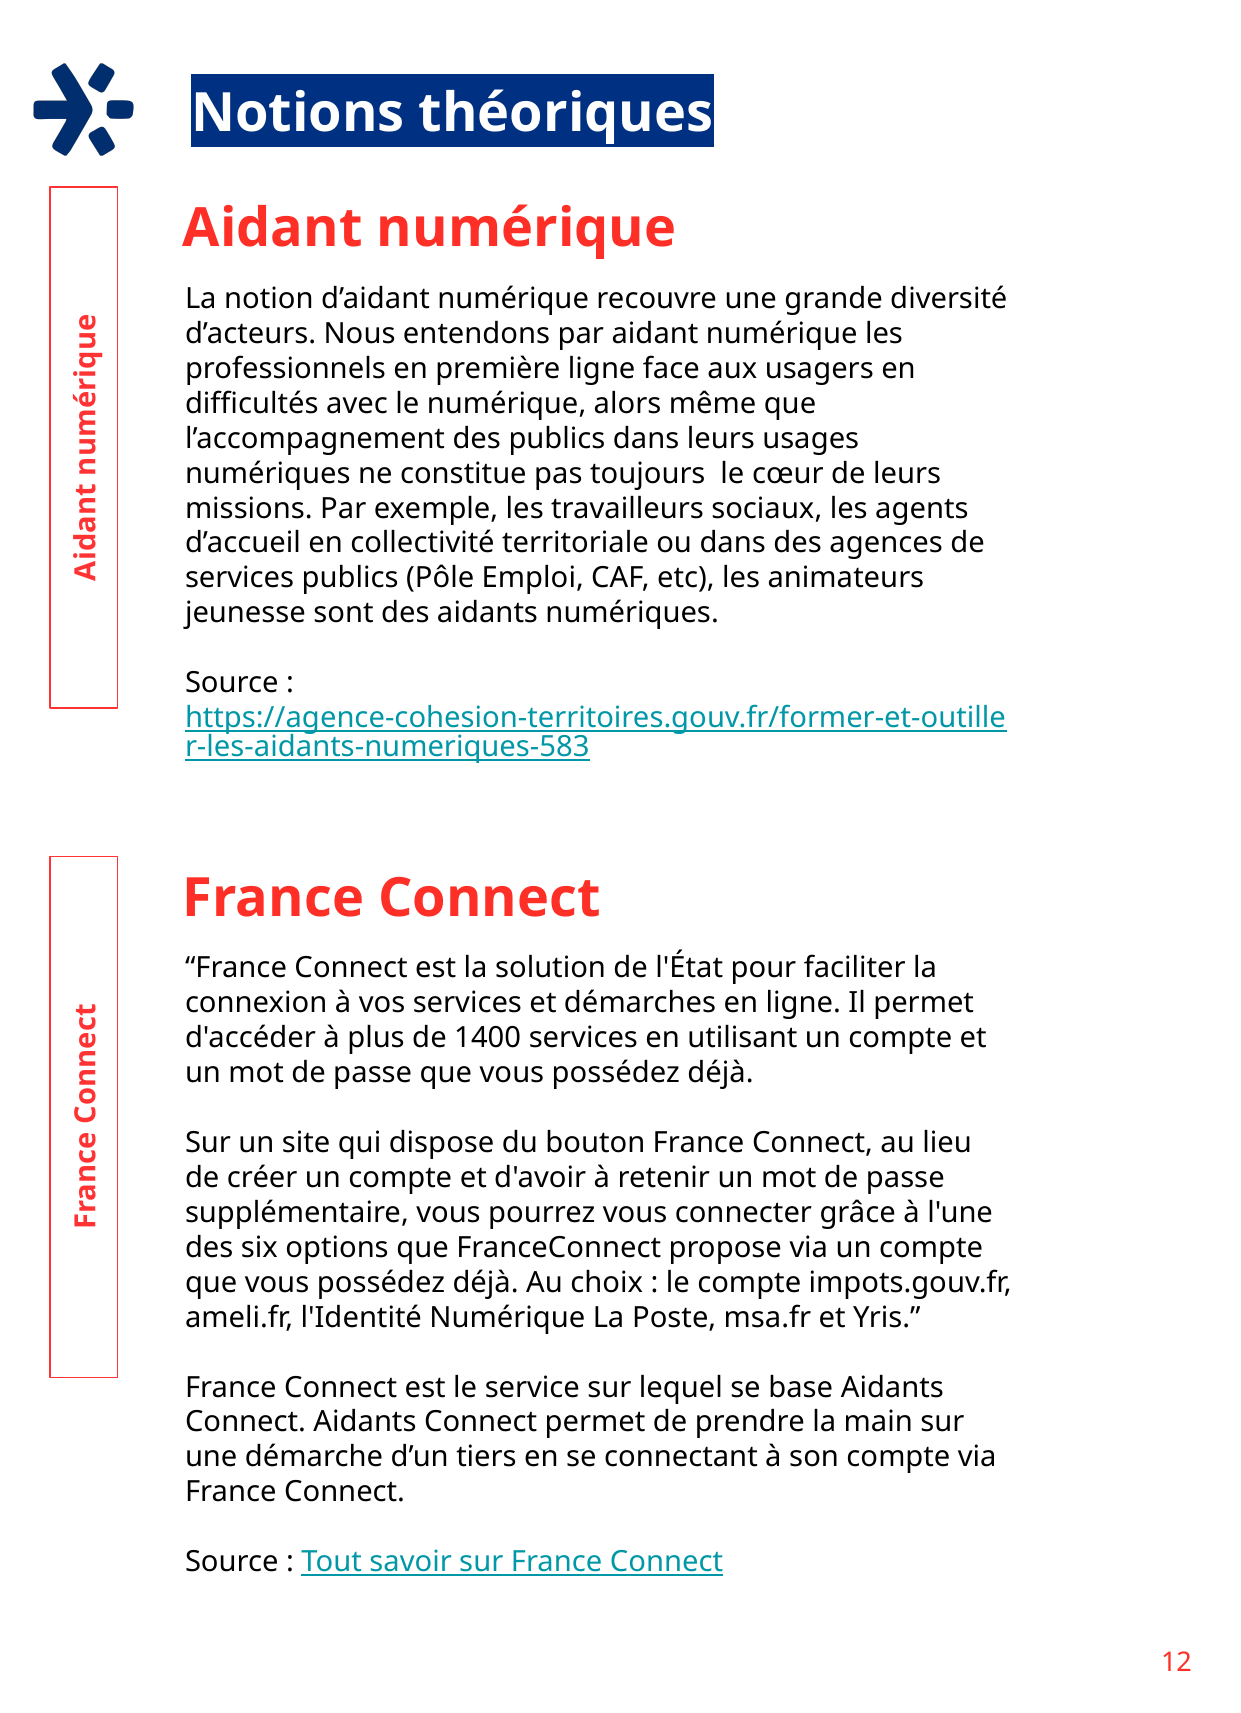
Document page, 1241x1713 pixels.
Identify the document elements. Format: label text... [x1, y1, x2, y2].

text_box Notions théoriques [185, 71, 1241, 148]
text_box La notion d’aidant numérique recouvre une grande diversité d’acteurs. Nous entendons par aidant numérique les professionnels en première ligne face aux usagers en difficultés avec le numérique, alors même que l’accompagnement des publics dans leurs usages numériques ne constitue pas toujours le cœur de leurs missions. Par exemple, les travailleurs sociaux, les agents d’accueil en collectivité territoriale ou dans des agences de services publics (Pôle Emploi, CAF, etc), les animateurs jeunesse sont des aidants numériques. Source : https://agence-cohesion-territoires.gouv.fr/former-et-outiller-les-aidants-numeriques-583 [169, 264, 1028, 754]
text_box Aidant numérique [49, 187, 118, 709]
text_box France Connect [49, 856, 118, 1378]
picture [32, 61, 135, 157]
text_box Aidant numérique [177, 187, 1157, 264]
text_box “France Connect est la solution de l'État pour faciliter la connexion à vos services et démarches en ligne. Il permet d'accéder à plus de 1400 services en utilisant un compte et un mot de passe que vous possédez déjà. Sur un site qui dispose du bouton France Connect, au lieu de créer un compte et d'avoir à retenir un mot de passe supplémentaire, vous pourrez vous connecter grâce à l'une des six options que FranceConnect propose via un compte que vous possédez déjà. Au choix : le compte impots.gouv.fr, ameli.fr, l'Identité Numérique La Poste, msa.fr et Yris.” France Connect est le service sur lequel se base Aidants Connect. Aidants Connect permet de prendre la main sur une démarche d’un tiers en se connectant à son compte via France Connect. Source : Tout savoir sur France Connect [169, 933, 1028, 1598]
text_box France Connect [177, 856, 1157, 933]
slide_number ‹#› [1136, 1621, 1211, 1705]
